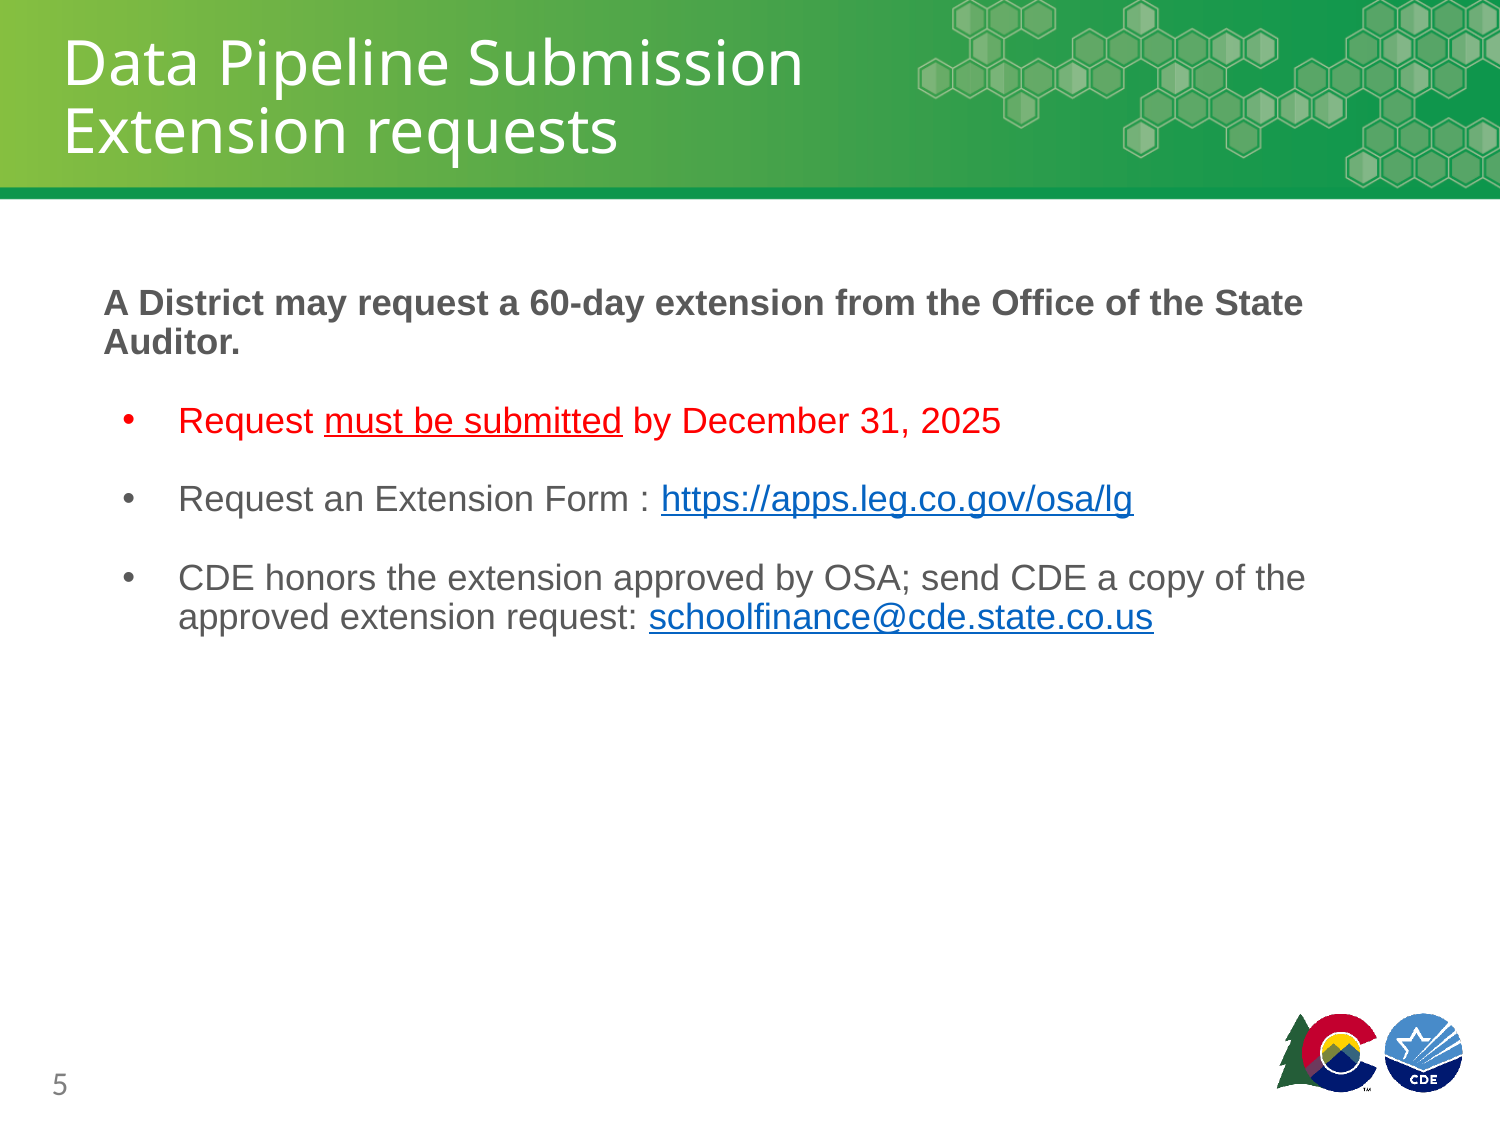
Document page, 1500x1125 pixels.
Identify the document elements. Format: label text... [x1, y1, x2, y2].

slide_number 5 [36, 1054, 375, 1115]
picture [0, 0, 1500, 200]
picture [1275, 1012, 1463, 1093]
list A District may request a 60-day extension from the Office of the State Auditor. Request must be submitted by December 31, 2025 Request an Extension Form : https://apps.leg.co.gov/osa/lg CDE honors the extension approved by OSA; send CDE a copy of the approved extension request: schoolfinance@cde.state.co.us [103, 239, 1397, 1002]
title Data Pipeline Submission Extension requests [62, 31, 1080, 187]
